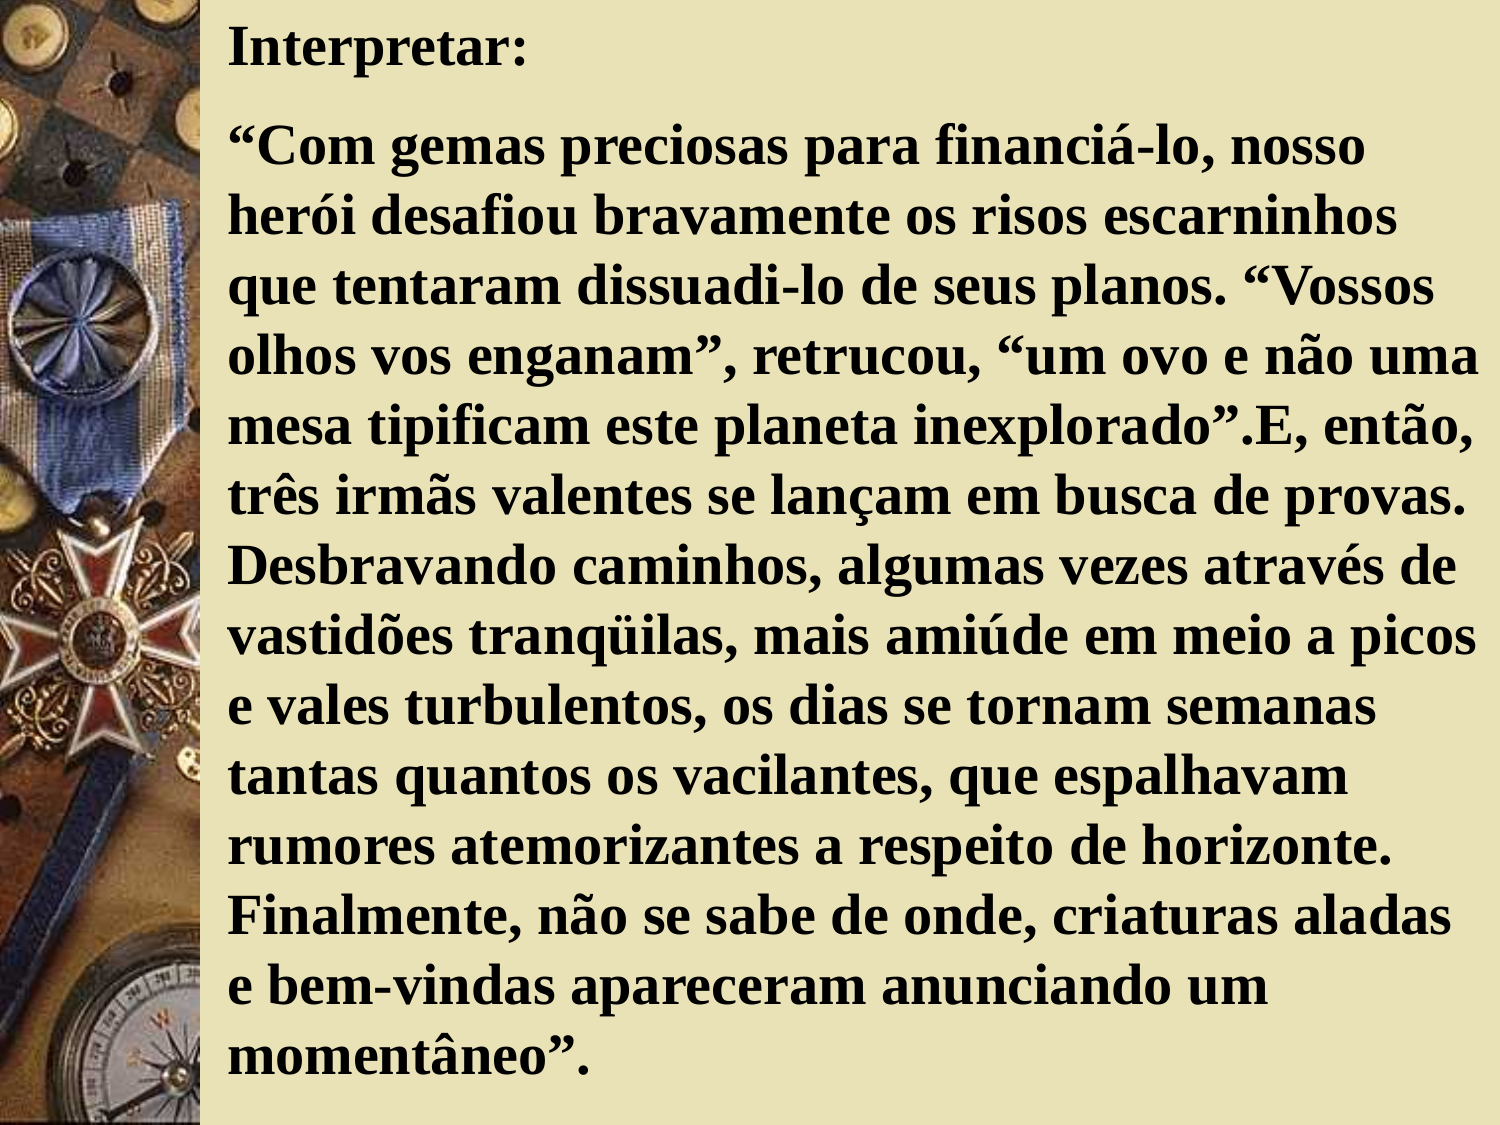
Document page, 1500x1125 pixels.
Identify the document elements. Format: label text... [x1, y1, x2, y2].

picture [0, 0, 200, 1125]
text_box Interpretar: “Com gemas preciosas para financiá-lo, nosso herói desafiou bravamente os risos escarninhos que tentaram dissuadi-lo de seus planos. “Vossos olhos vos enganam”, retrucou, “um ovo e não uma mesa tipificam este planeta inexplorado”.E, então, três irmãs valentes se lançam em busca de provas. Desbravando caminhos, algumas vezes através de vastidões tranqüilas, mais amiúde em meio a picos e vales turbulentos, os dias se tornam semanas tantas quantos os vacilantes, que espalhavam rumores atemorizantes a respeito de horizonte. Finalmente, não se sabe de onde, criaturas aladas e bem-vindas apareceram anunciando um momentâneo”. [212, 0, 1500, 1094]
